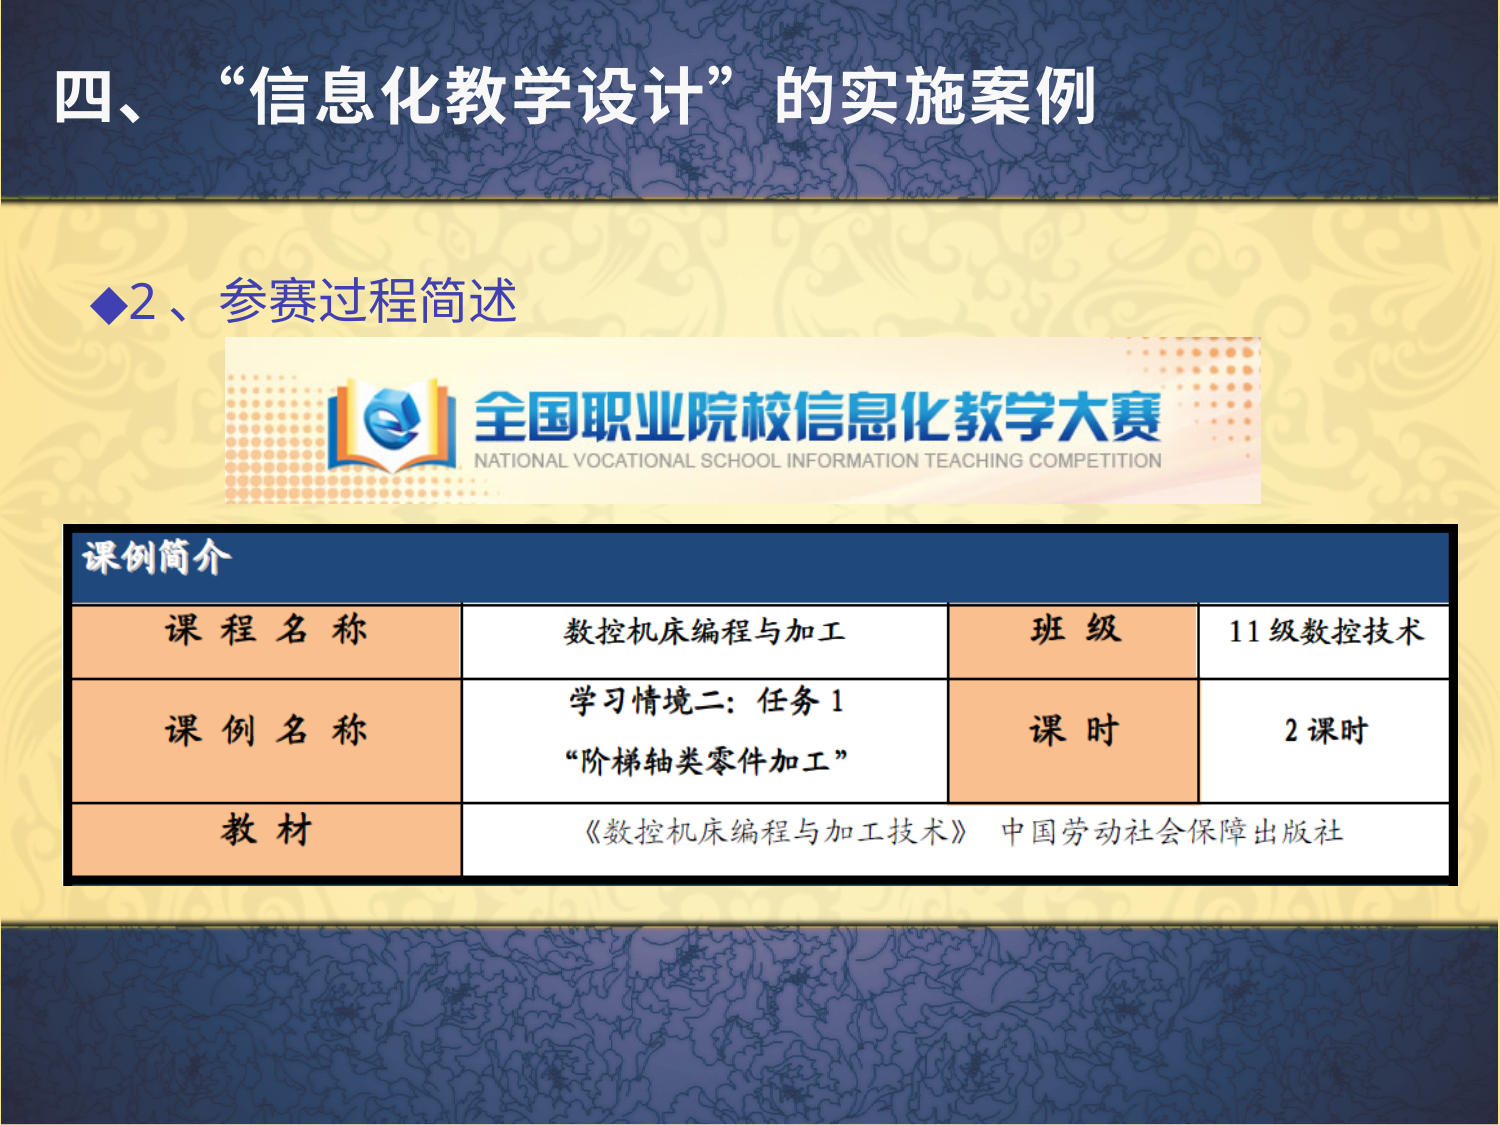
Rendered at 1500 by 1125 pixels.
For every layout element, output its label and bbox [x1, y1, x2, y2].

picture [0, 0, 1500, 238]
picture [224, 337, 1262, 504]
text_box [0, 245, 1500, 886]
picture [0, 524, 1500, 1125]
